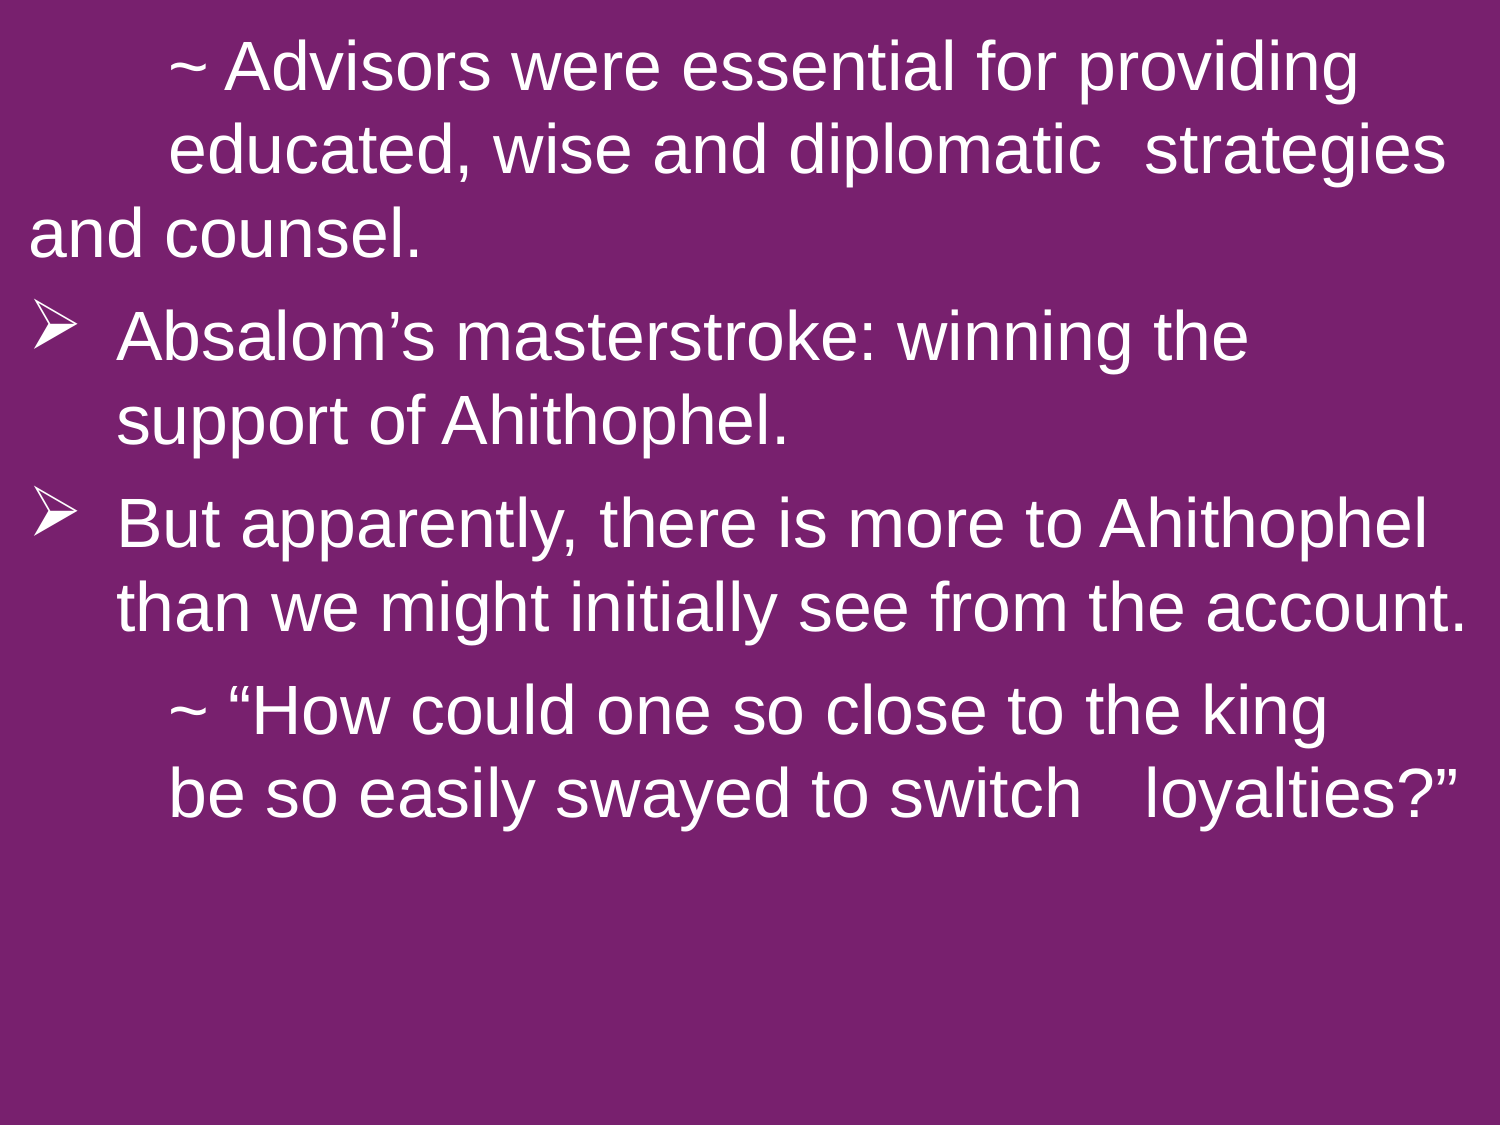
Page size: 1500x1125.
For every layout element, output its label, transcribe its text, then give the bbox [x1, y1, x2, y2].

subtitle ~ Advisors were essential for providing educated, wise and diplomatic strategies and counsel. Absalom’s masterstroke: winning the support of Ahithophel. But apparently, there is more to Ahithophel than we might initially see from the account. ~ “How could one so close to the king be so easily swayed to switch loyalties?” [13, 13, 1487, 1110]
